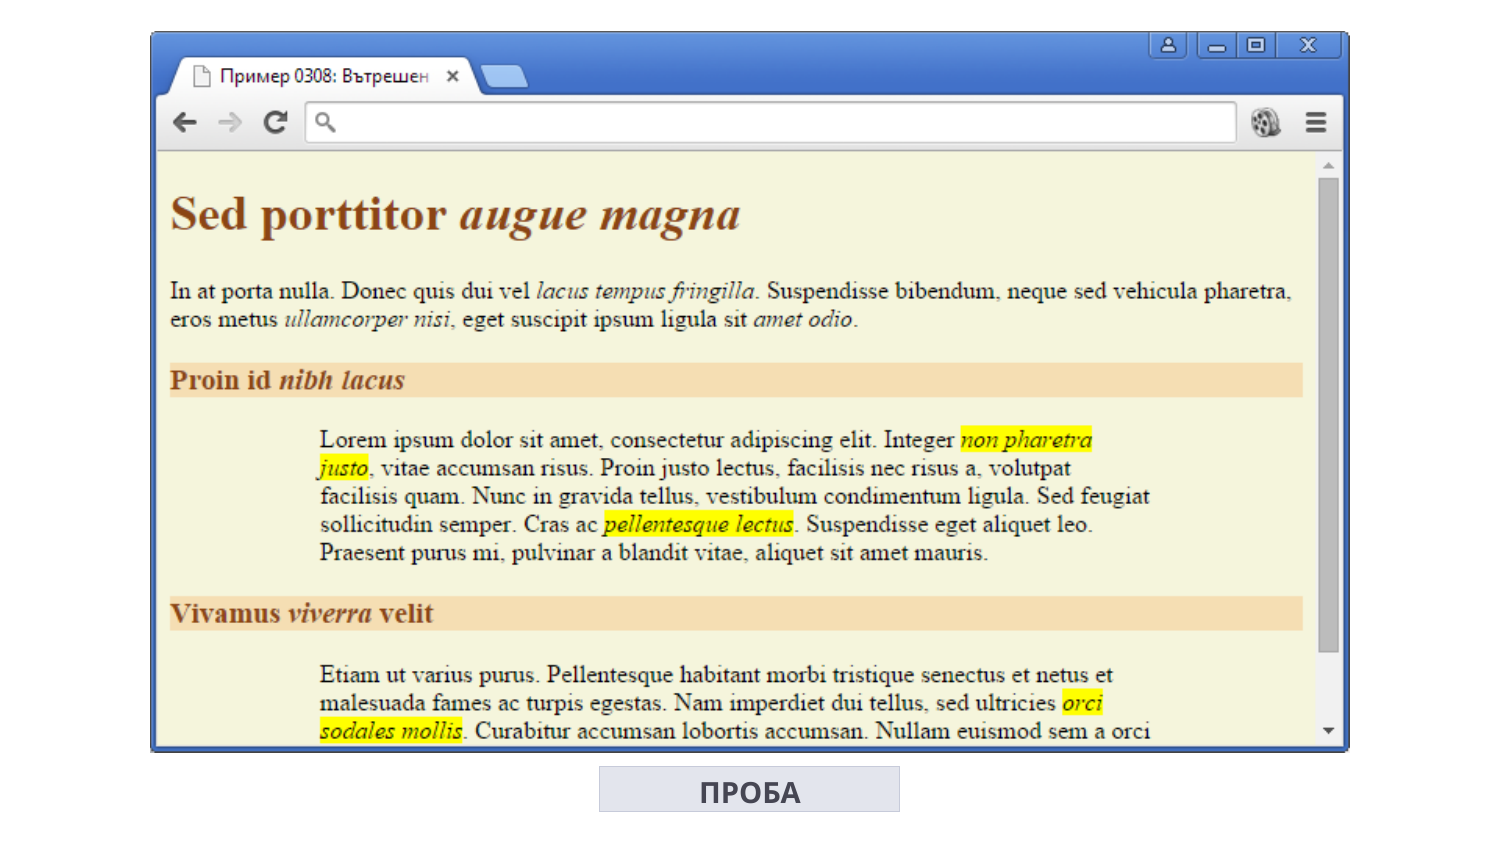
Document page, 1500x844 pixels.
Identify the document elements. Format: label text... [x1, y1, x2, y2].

picture [149, 31, 1351, 753]
text_box ПРОБА [599, 766, 900, 812]
